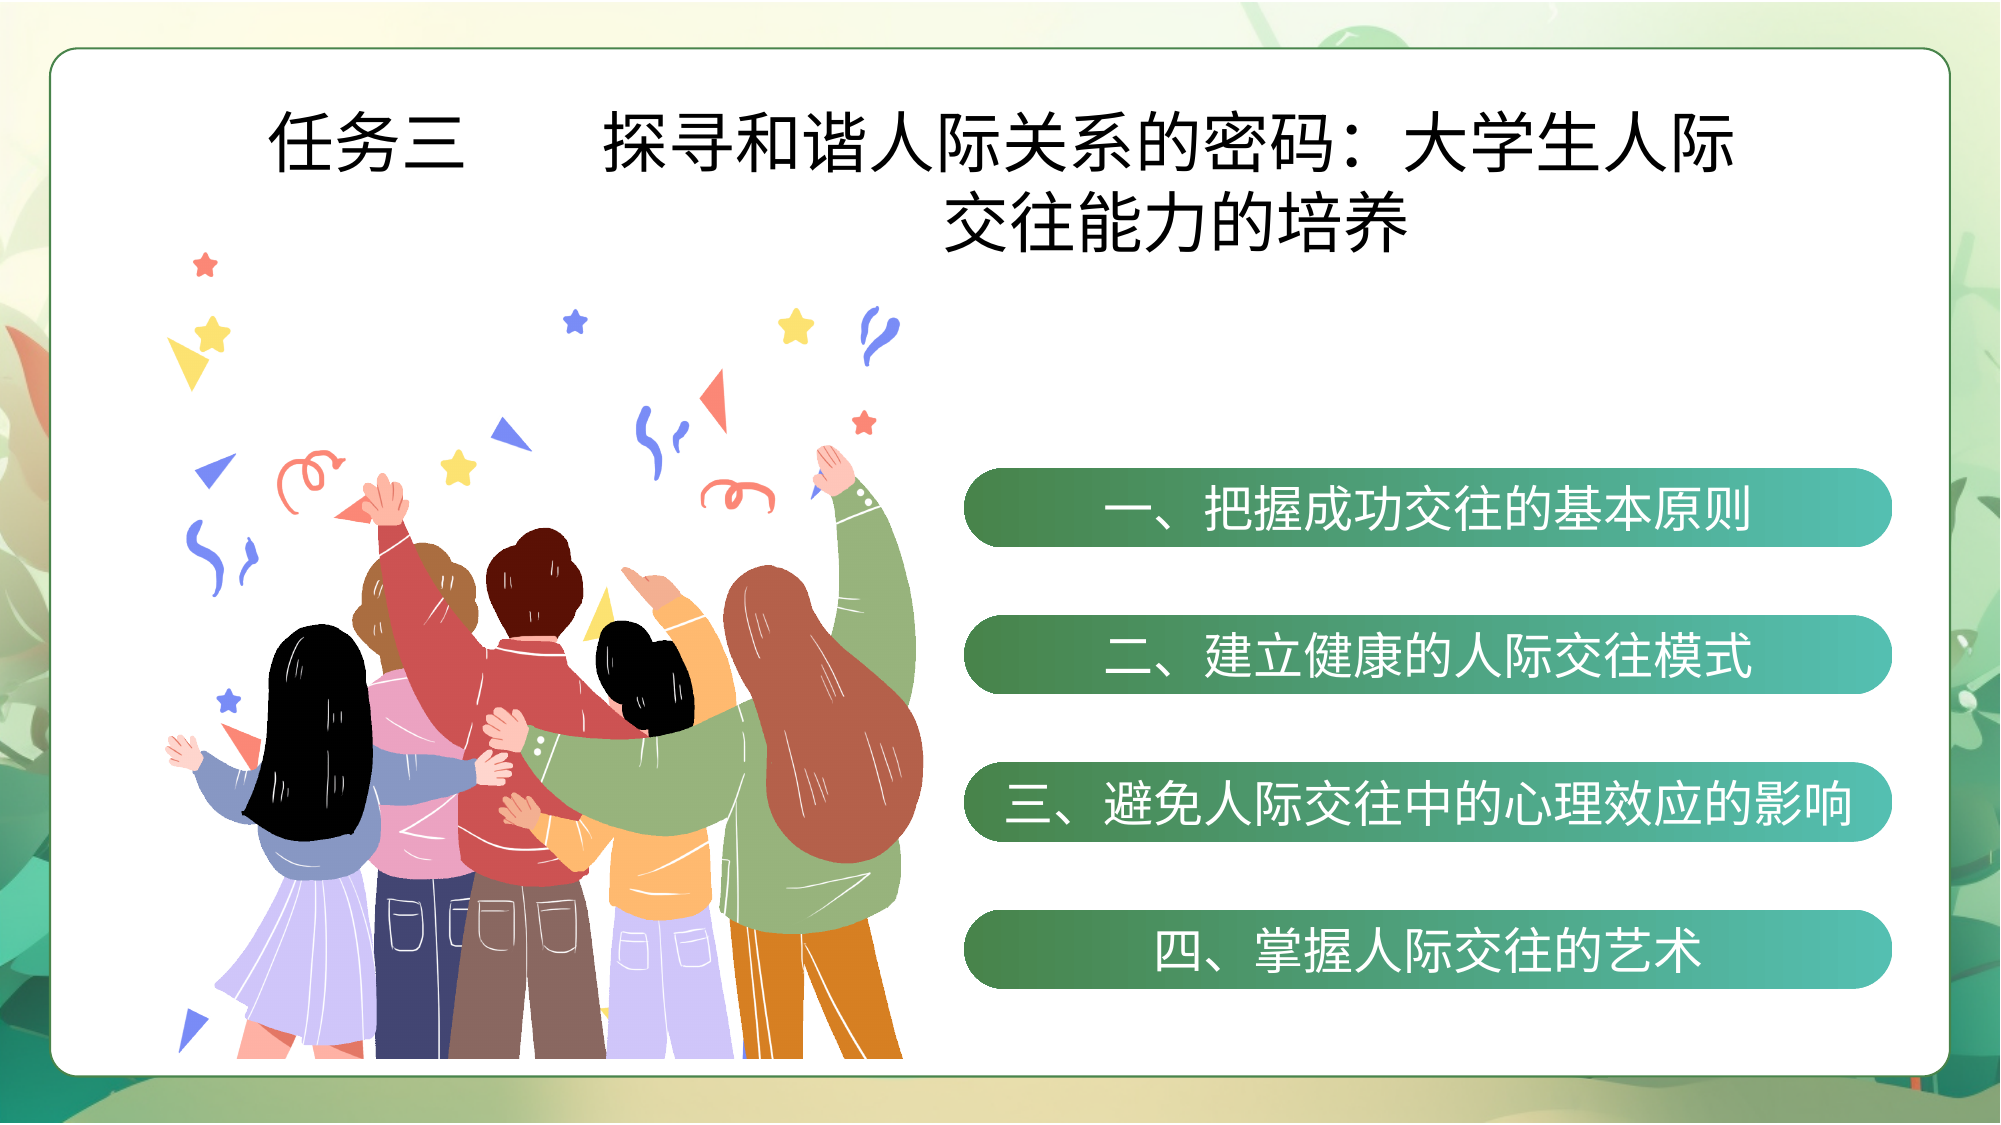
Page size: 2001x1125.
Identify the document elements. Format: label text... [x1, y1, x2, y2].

text_box 一、把握成功交往的基本原则 [963, 467, 1894, 549]
text_box 四、掌握人际交往的艺术 [963, 908, 1894, 990]
text_box 二、建立健康的人际交往模式 [963, 614, 1894, 696]
text_box 三、避免人际交往中的心理效应的影响 [963, 761, 1894, 843]
picture [0, 2, 2000, 1123]
text_box 任务三 探寻和谐人际关系的密码：大学生人际 交往能力的培养 [169, 93, 1835, 269]
